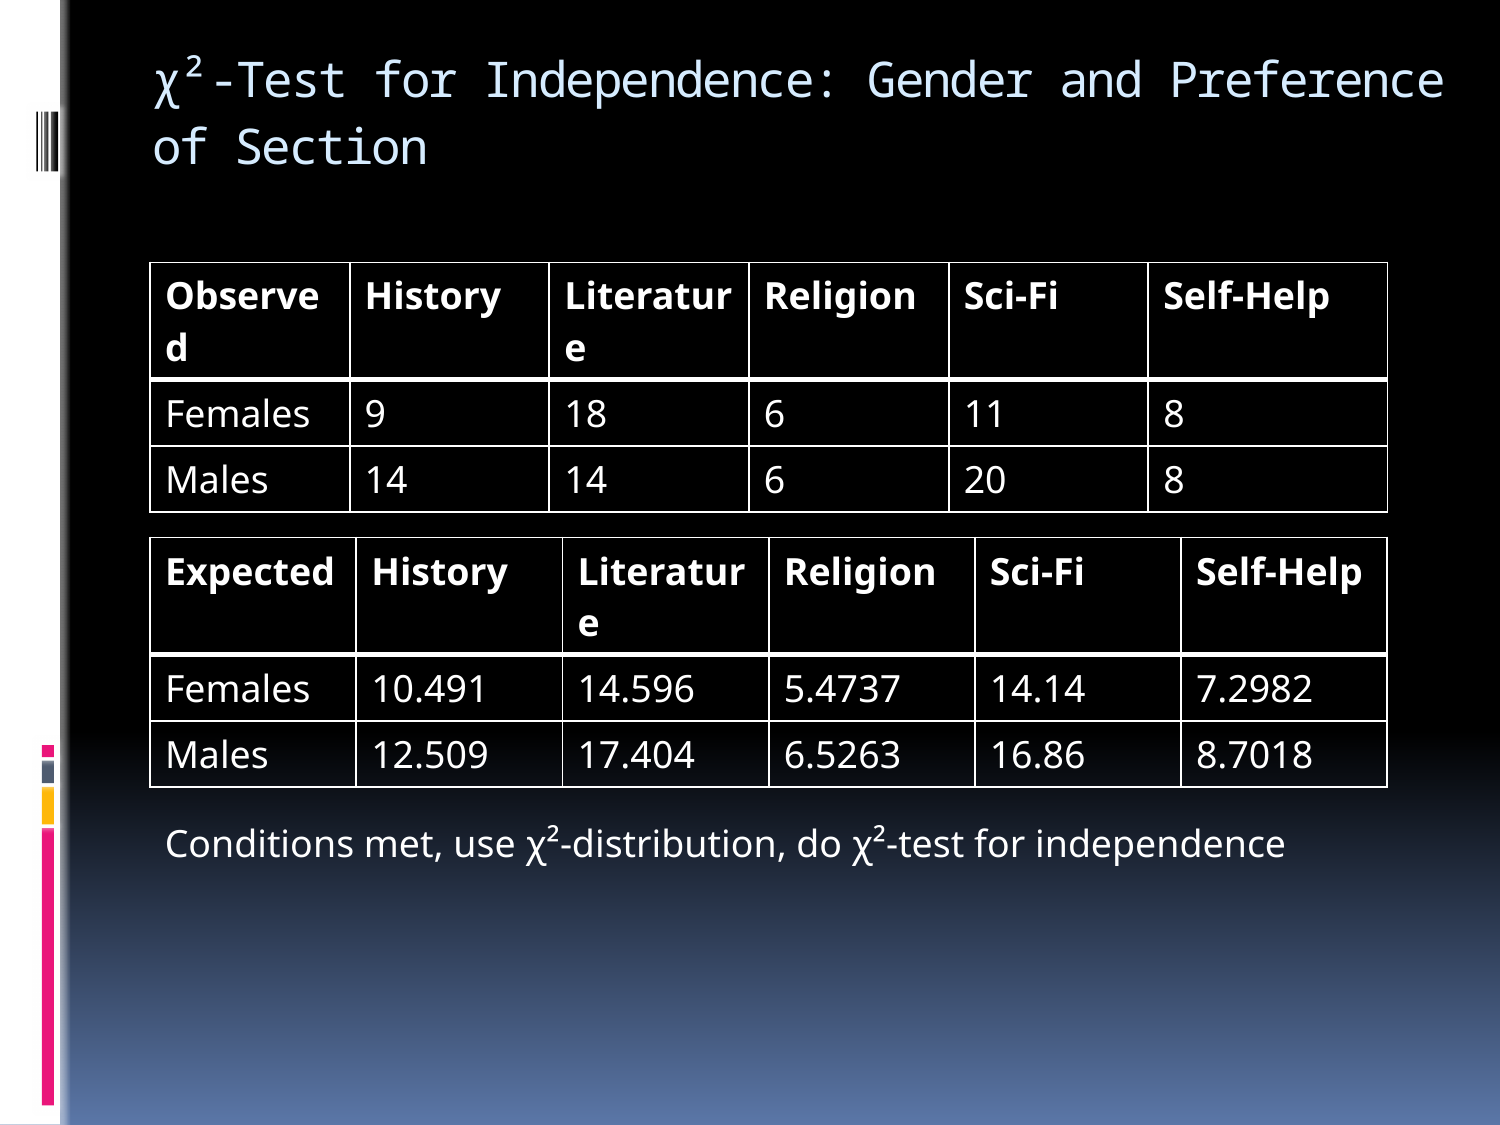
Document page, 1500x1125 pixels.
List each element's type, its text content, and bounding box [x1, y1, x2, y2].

table_cell 8 [1149, 382, 1387, 445]
table_cell 18 [550, 382, 748, 445]
table_cell 17.404 [563, 722, 768, 786]
table_cell 6 [750, 447, 948, 511]
table_cell 14.14 [976, 657, 1180, 720]
table_cell 6.5263 [770, 722, 974, 786]
table_header Self-Help [1149, 263, 1387, 377]
table_cell 10.491 [357, 657, 562, 720]
text_box Conditions met, use χ²-distribution, do χ²-test for independence [150, 812, 1375, 873]
table_cell 14 [550, 447, 748, 511]
table_header Observed [151, 263, 349, 377]
table_cell 20 [950, 447, 1147, 511]
table_cell 6 [750, 382, 948, 445]
table_cell 9 [351, 382, 548, 445]
table_header Self-Help [1182, 538, 1386, 652]
table_cell 7.2982 [1182, 657, 1386, 720]
table_cell 12.509 [357, 722, 562, 786]
table_cell Females [151, 382, 349, 445]
table_header Expected [151, 538, 355, 652]
table_header History [351, 263, 548, 377]
table_header Religion [770, 538, 974, 652]
table_cell 14 [351, 447, 548, 511]
table_cell Males [151, 722, 355, 786]
table_cell 8 [1149, 447, 1387, 511]
title χ²-Test for Independence: Gender and Preference of Section [137, 37, 1500, 188]
table_cell Males [151, 447, 349, 511]
table_cell 5.4737 [770, 657, 974, 720]
table_cell Females [151, 657, 355, 720]
table_cell 11 [950, 382, 1147, 445]
table_header Religion [750, 263, 948, 377]
table_header Sci-Fi [976, 538, 1180, 652]
table_header History [357, 538, 562, 652]
table_header Literature [563, 538, 768, 652]
table_header Literature [550, 263, 748, 377]
table_cell 8.7018 [1182, 722, 1386, 786]
table_cell 14.596 [563, 657, 768, 720]
table_cell 16.86 [976, 722, 1180, 786]
table_header Sci-Fi [950, 263, 1147, 377]
